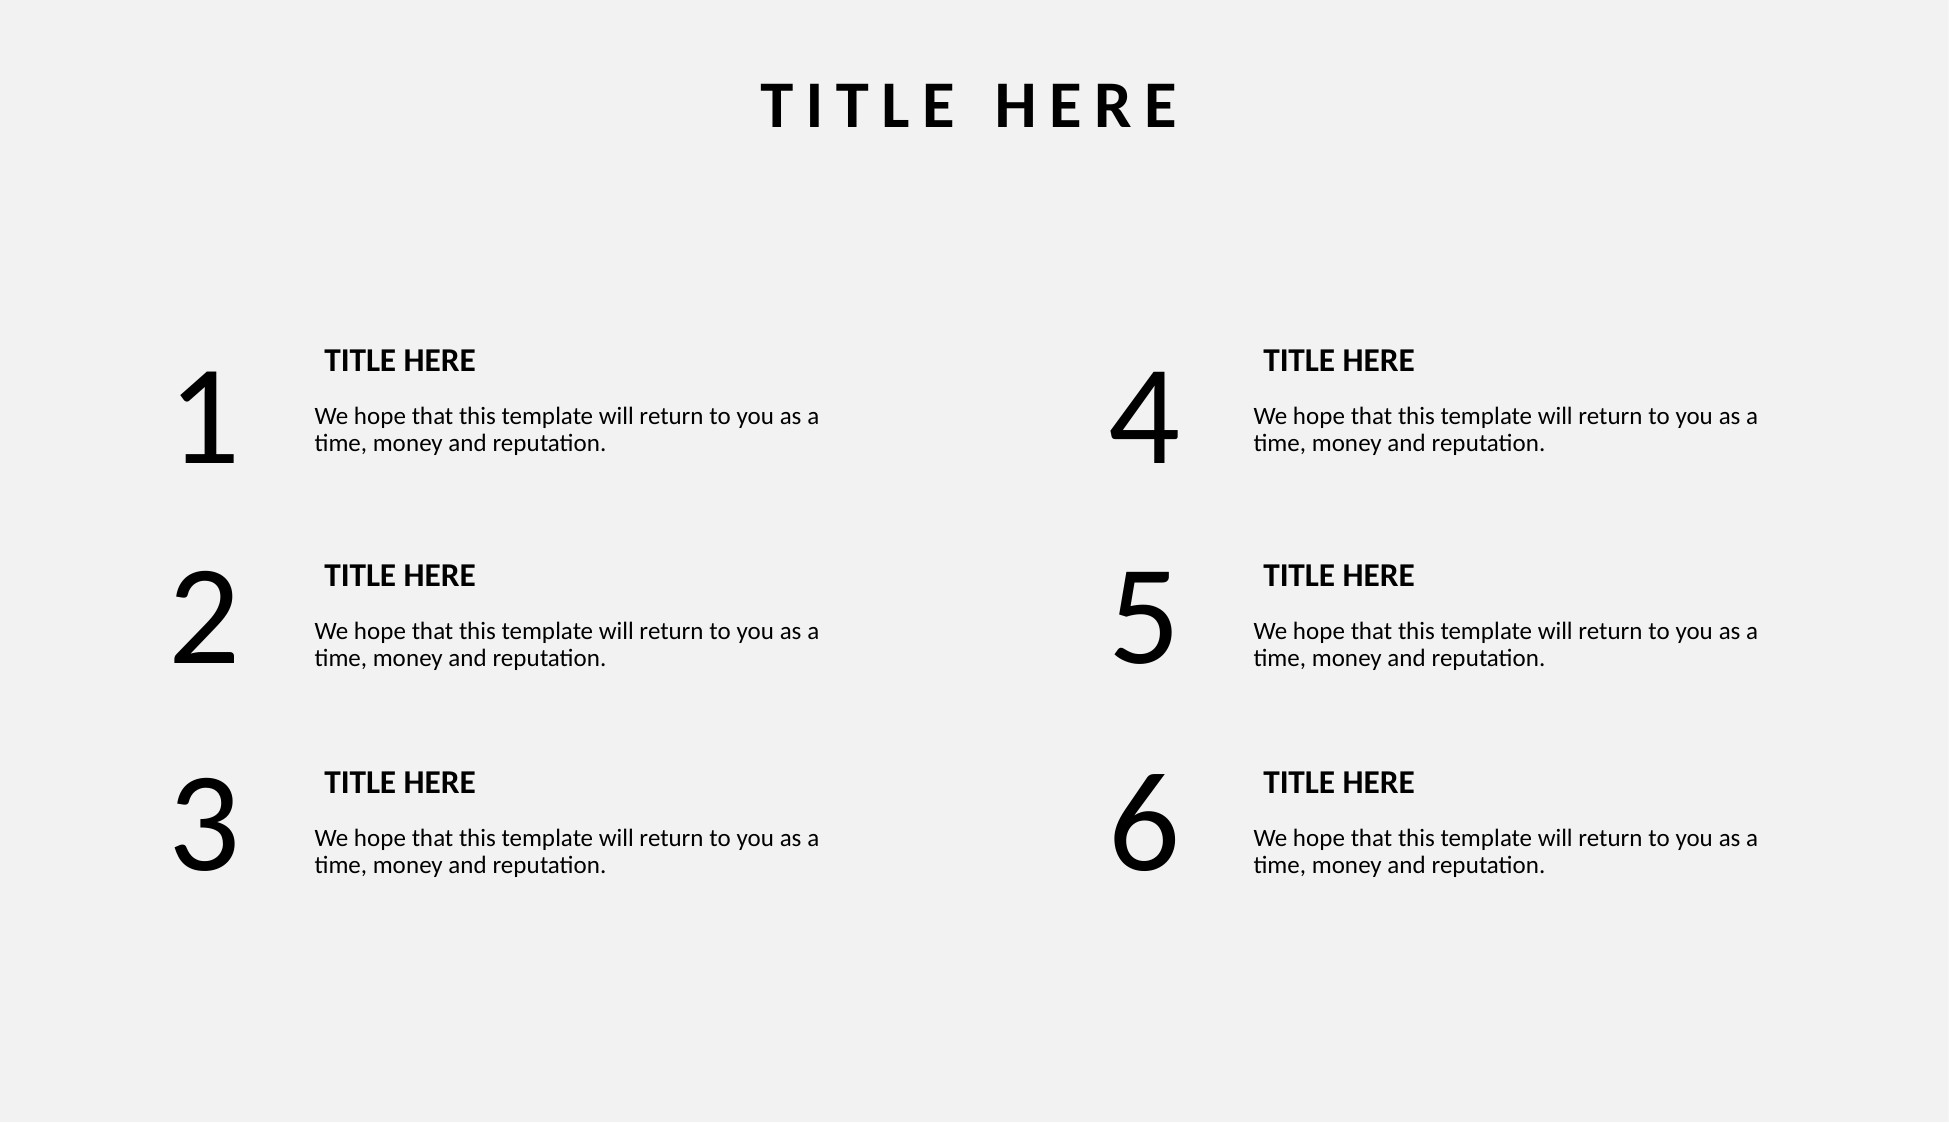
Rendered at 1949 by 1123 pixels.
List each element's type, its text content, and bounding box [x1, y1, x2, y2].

text_box We hope that this template will return to you as a time, money and reputation. [1236, 393, 1812, 465]
text_box We hope that this template will return to you as a time, money and reputation. [297, 609, 873, 681]
text_box 4 [1087, 313, 1202, 500]
text_box TITLE HERE [309, 752, 492, 808]
text_box TITLE HERE [309, 546, 492, 601]
text_box We hope that this template will return to you as a time, money and reputation. [297, 815, 873, 887]
text_box We hope that this template will return to you as a time, money and reputation. [297, 393, 873, 465]
text_box 1 [147, 313, 262, 500]
text_box TITLE HERE [1248, 546, 1430, 601]
text_box TITLE HERE [1248, 752, 1430, 808]
text_box TITLE HERE [1248, 330, 1430, 386]
text_box 6 [1087, 720, 1202, 906]
text_box We hope that this template will return to you as a time, money and reputation. [1236, 609, 1812, 681]
text_box 2 [147, 514, 262, 700]
text_box 5 [1087, 514, 1202, 700]
text_box 3 [147, 720, 262, 906]
text_box TITLE HERE [289, 53, 1649, 148]
text_box We hope that this template will return to you as a time, money and reputation. [1236, 815, 1812, 887]
text_box TITLE HERE [309, 330, 492, 386]
